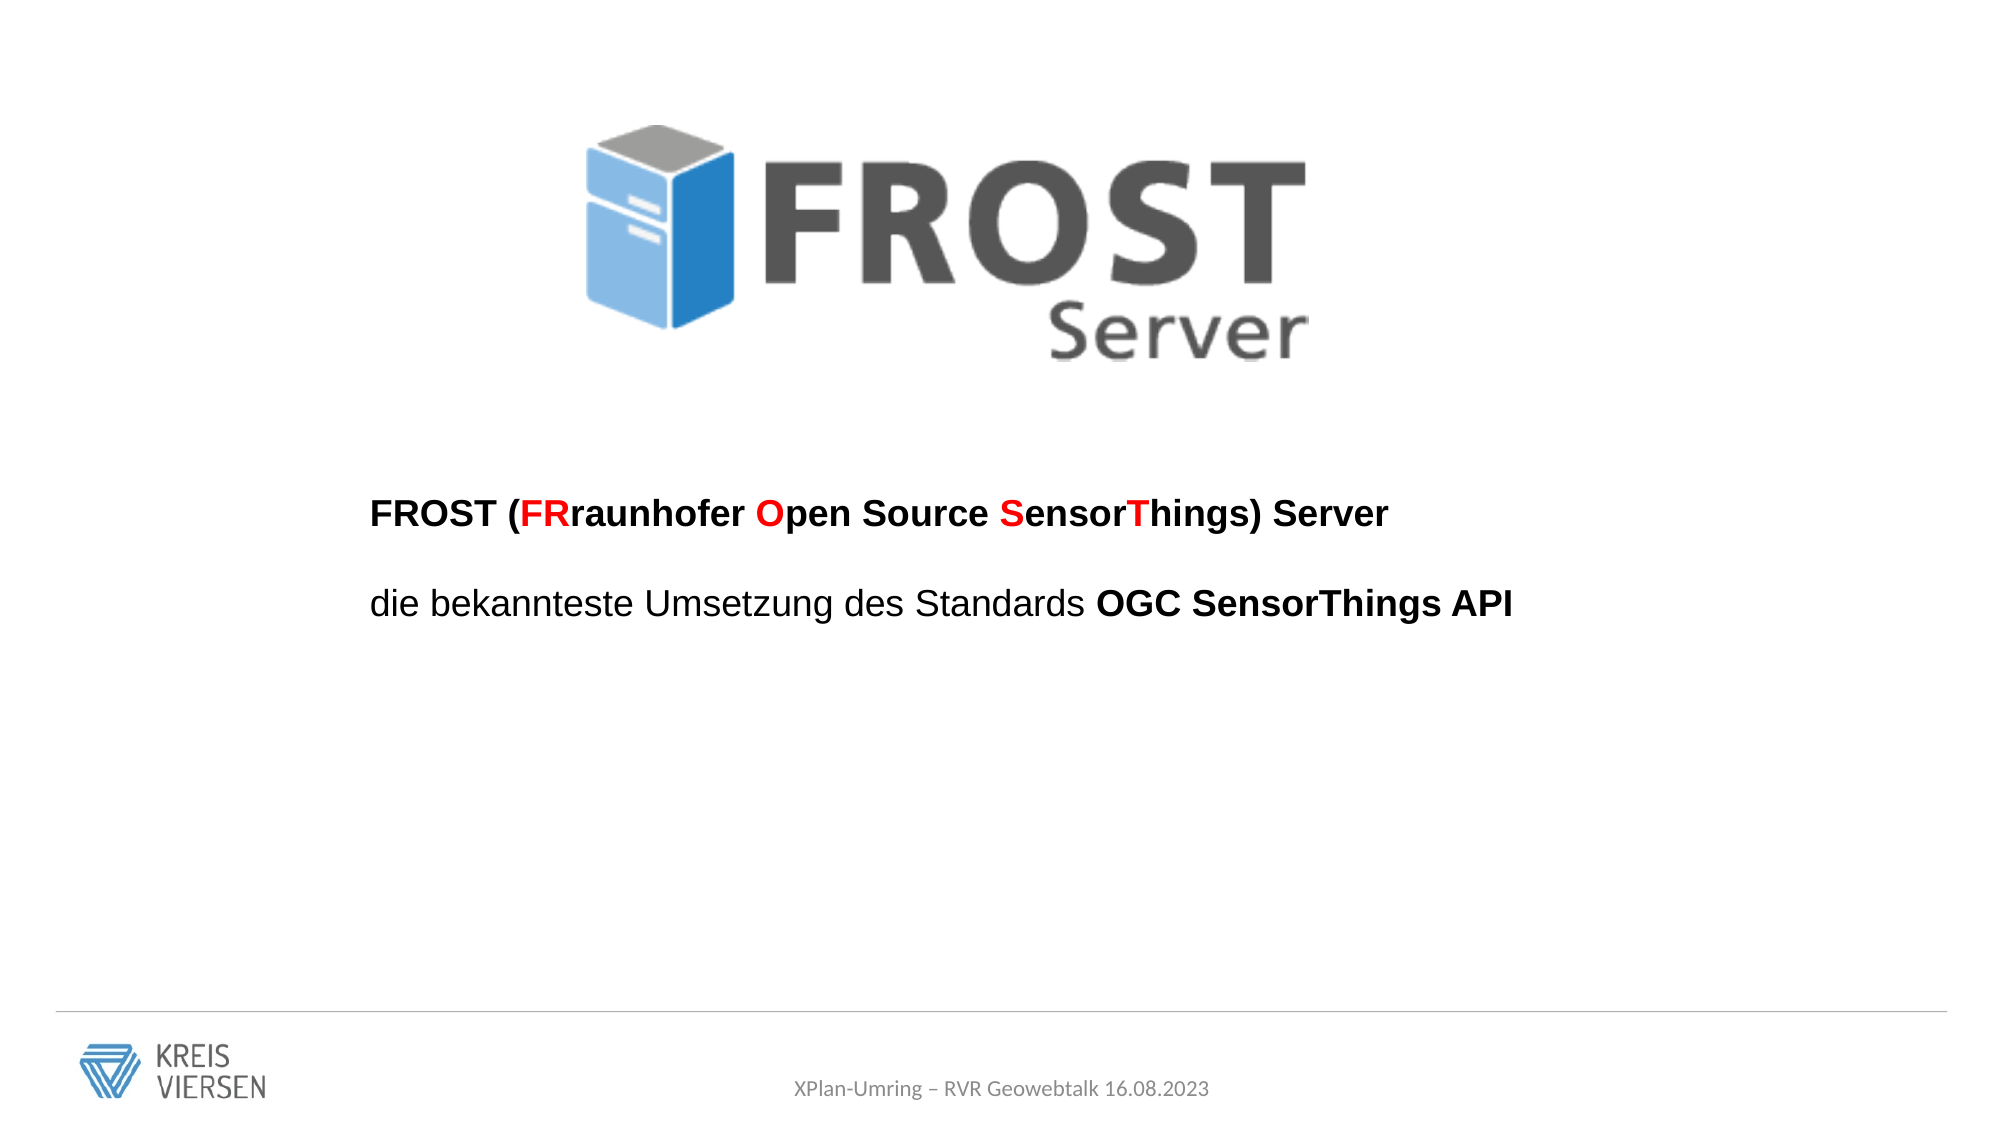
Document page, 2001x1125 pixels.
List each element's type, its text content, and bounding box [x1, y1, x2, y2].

text_box FROST (FRraunhofer Open Source SensorThings) Server die bekannteste Umsetzung des Standards OGC SensorThings API [354, 481, 1540, 632]
picture [586, 125, 1309, 362]
picture [0, 1010, 2001, 1125]
footer XPlan-Umring – RVR Geowebtalk 16.08.2023 [480, 1057, 1524, 1118]
